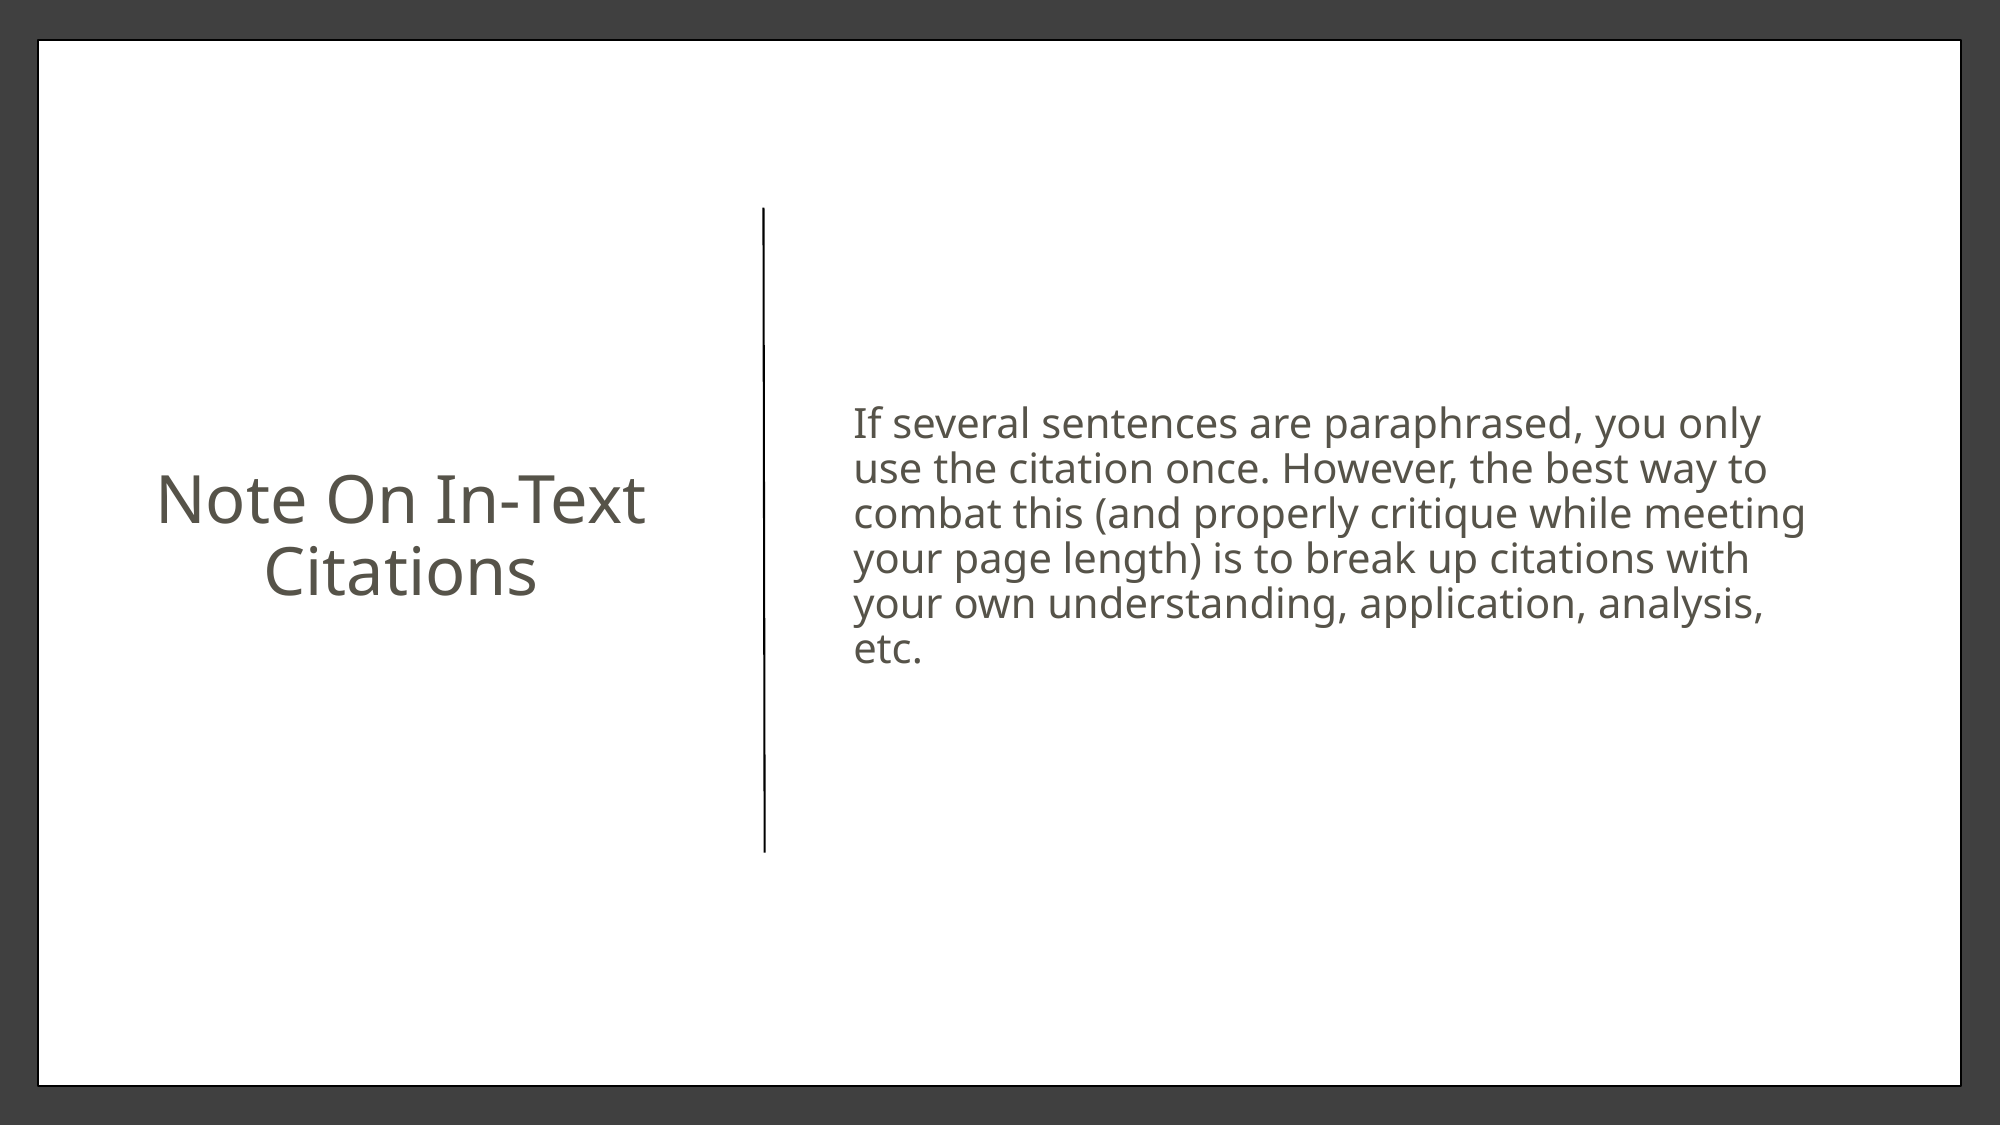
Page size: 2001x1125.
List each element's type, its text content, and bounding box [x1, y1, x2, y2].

text_box [36, 38, 1963, 1088]
text_box [0, 0, 2000, 1125]
list If several sentences are paraphrased, you only use the citation once. However, the best way to combat this (and properly critique while meeting your page length) is to break up citations with your own understanding, application, analysis, etc. [830, 105, 1844, 970]
title Note On In-Text Citations [105, 105, 697, 970]
